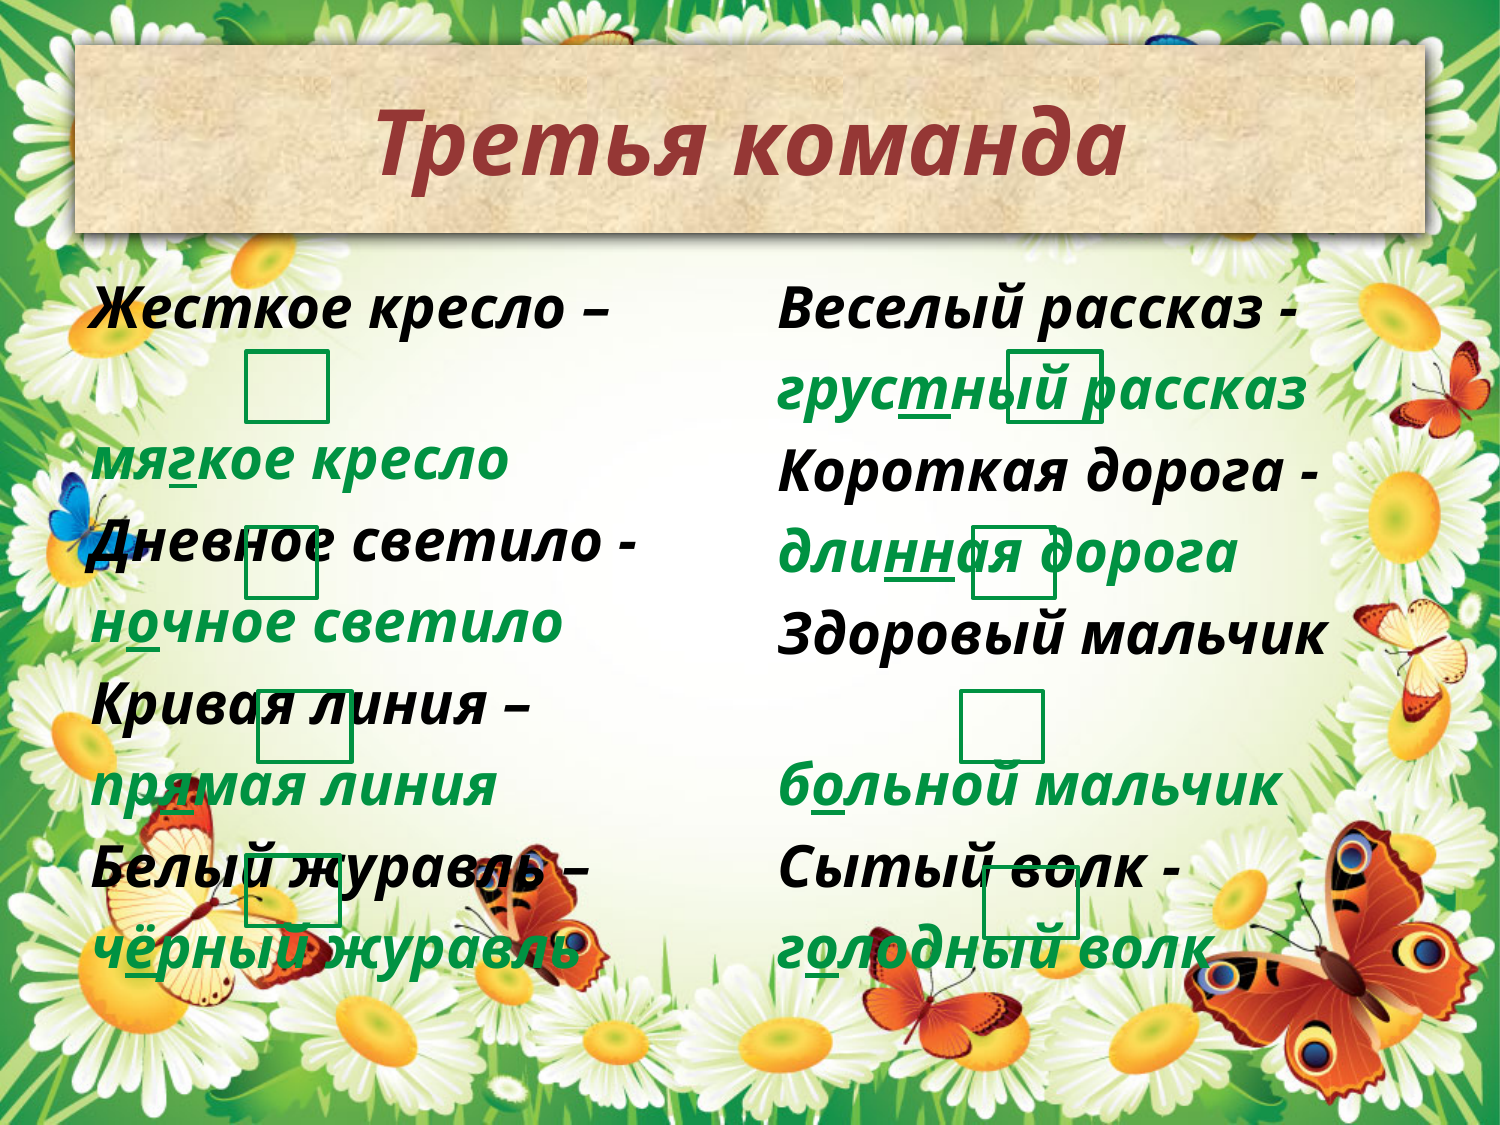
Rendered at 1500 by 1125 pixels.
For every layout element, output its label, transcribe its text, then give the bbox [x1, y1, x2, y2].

text_box [959, 689, 1045, 764]
title Третья команда [75, 45, 1425, 233]
text_box [971, 525, 1057, 600]
list Веселый рассказ - грустный рассказ Короткая дорога - длинная дорога Здоровый мальчик больной мальчик Сытый волк - голодный волк [762, 262, 1425, 1005]
text_box [1006, 349, 1104, 424]
text_box [982, 865, 1080, 940]
text_box [244, 349, 330, 424]
picture [0, 0, 1500, 1125]
text_box [256, 689, 354, 764]
text_box [244, 525, 319, 600]
text_box [244, 853, 342, 928]
list Жесткое кресло – мягкое кресло Дневное светило - ночное светило Кривая линия – прямая линия Белый журавль – чёрный журавль [75, 262, 738, 1005]
